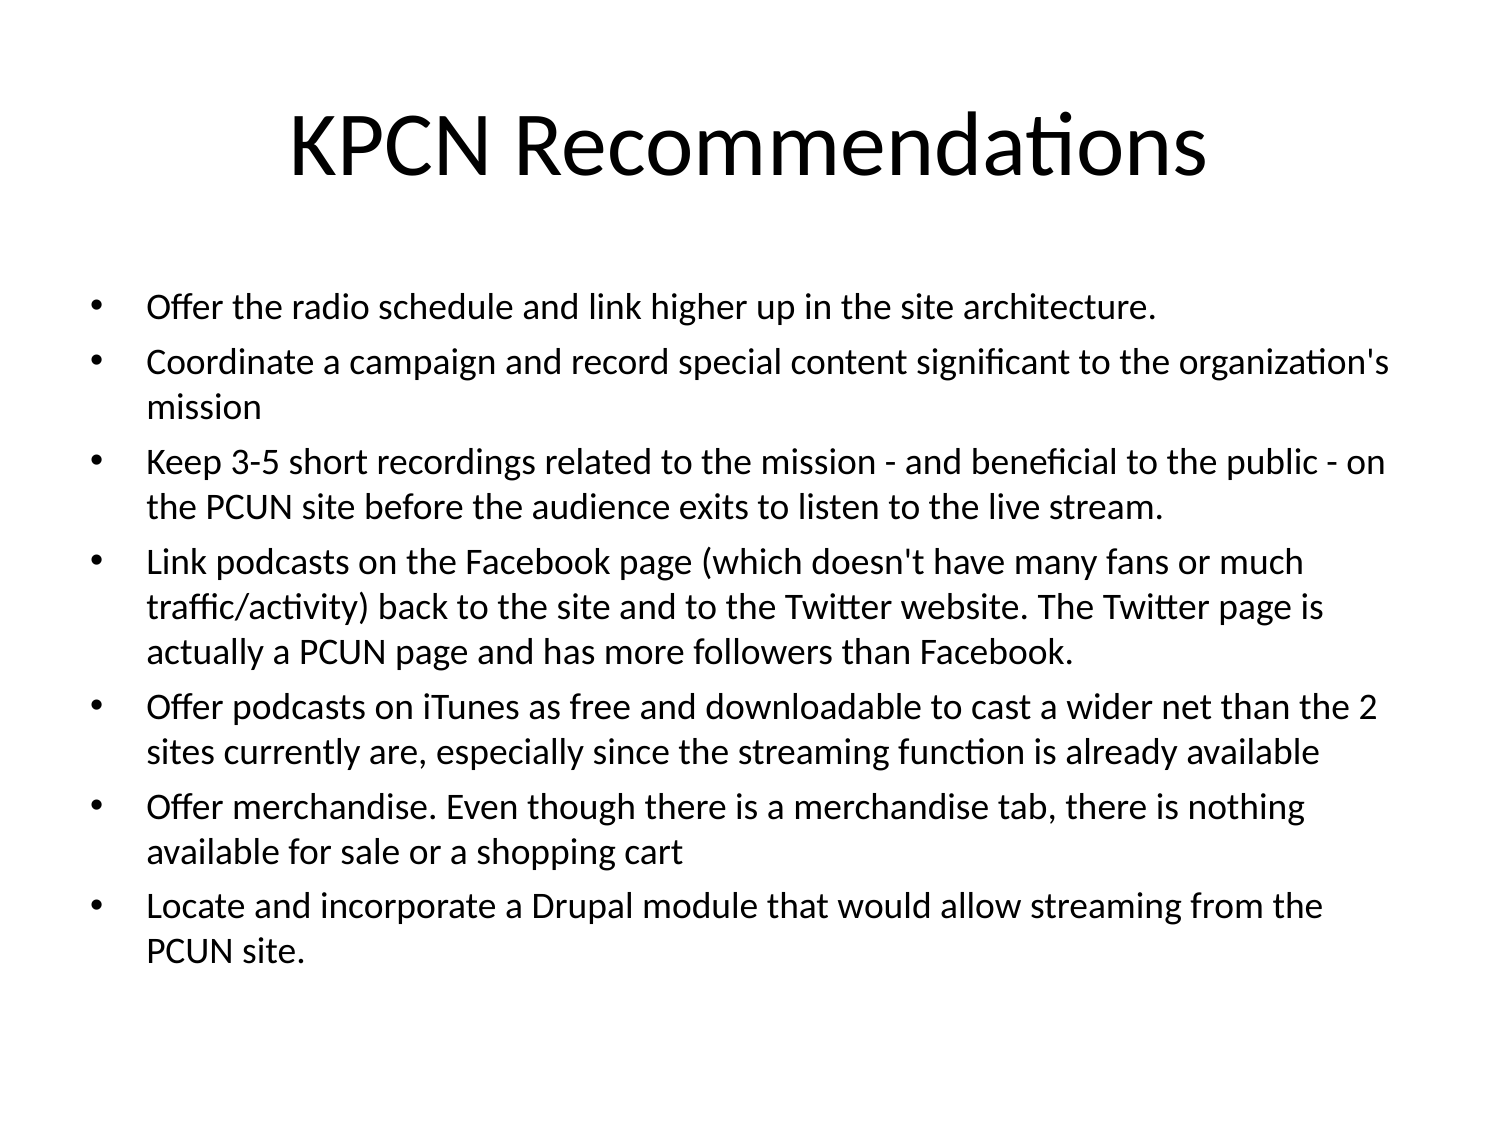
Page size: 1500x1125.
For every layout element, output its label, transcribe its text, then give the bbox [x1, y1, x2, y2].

list Offer the radio schedule and link higher up in the site architecture. Coordinate a campaign and record special content significant to the organization's mission Keep 3-5 short recordings related to the mission - and beneficial to the public - on the PCUN site before the audience exits to listen to the live stream. Link podcasts on the Facebook page (which doesn't have many fans or much traffic/activity) back to the site and to the Twitter website. The Twitter page is actually a PCUN page and has more followers than Facebook. Offer podcasts on iTunes as free and downloadable to cast a wider net than the 2 sites currently are, especially since the streaming function is already available Offer merchandise. Even though there is a merchandise tab, there is nothing available for sale or a shopping cart Locate and incorporate a Drupal module that would allow streaming from the PCUN site. [75, 237, 1425, 980]
title KPCN Recommendations [75, 45, 1425, 233]
